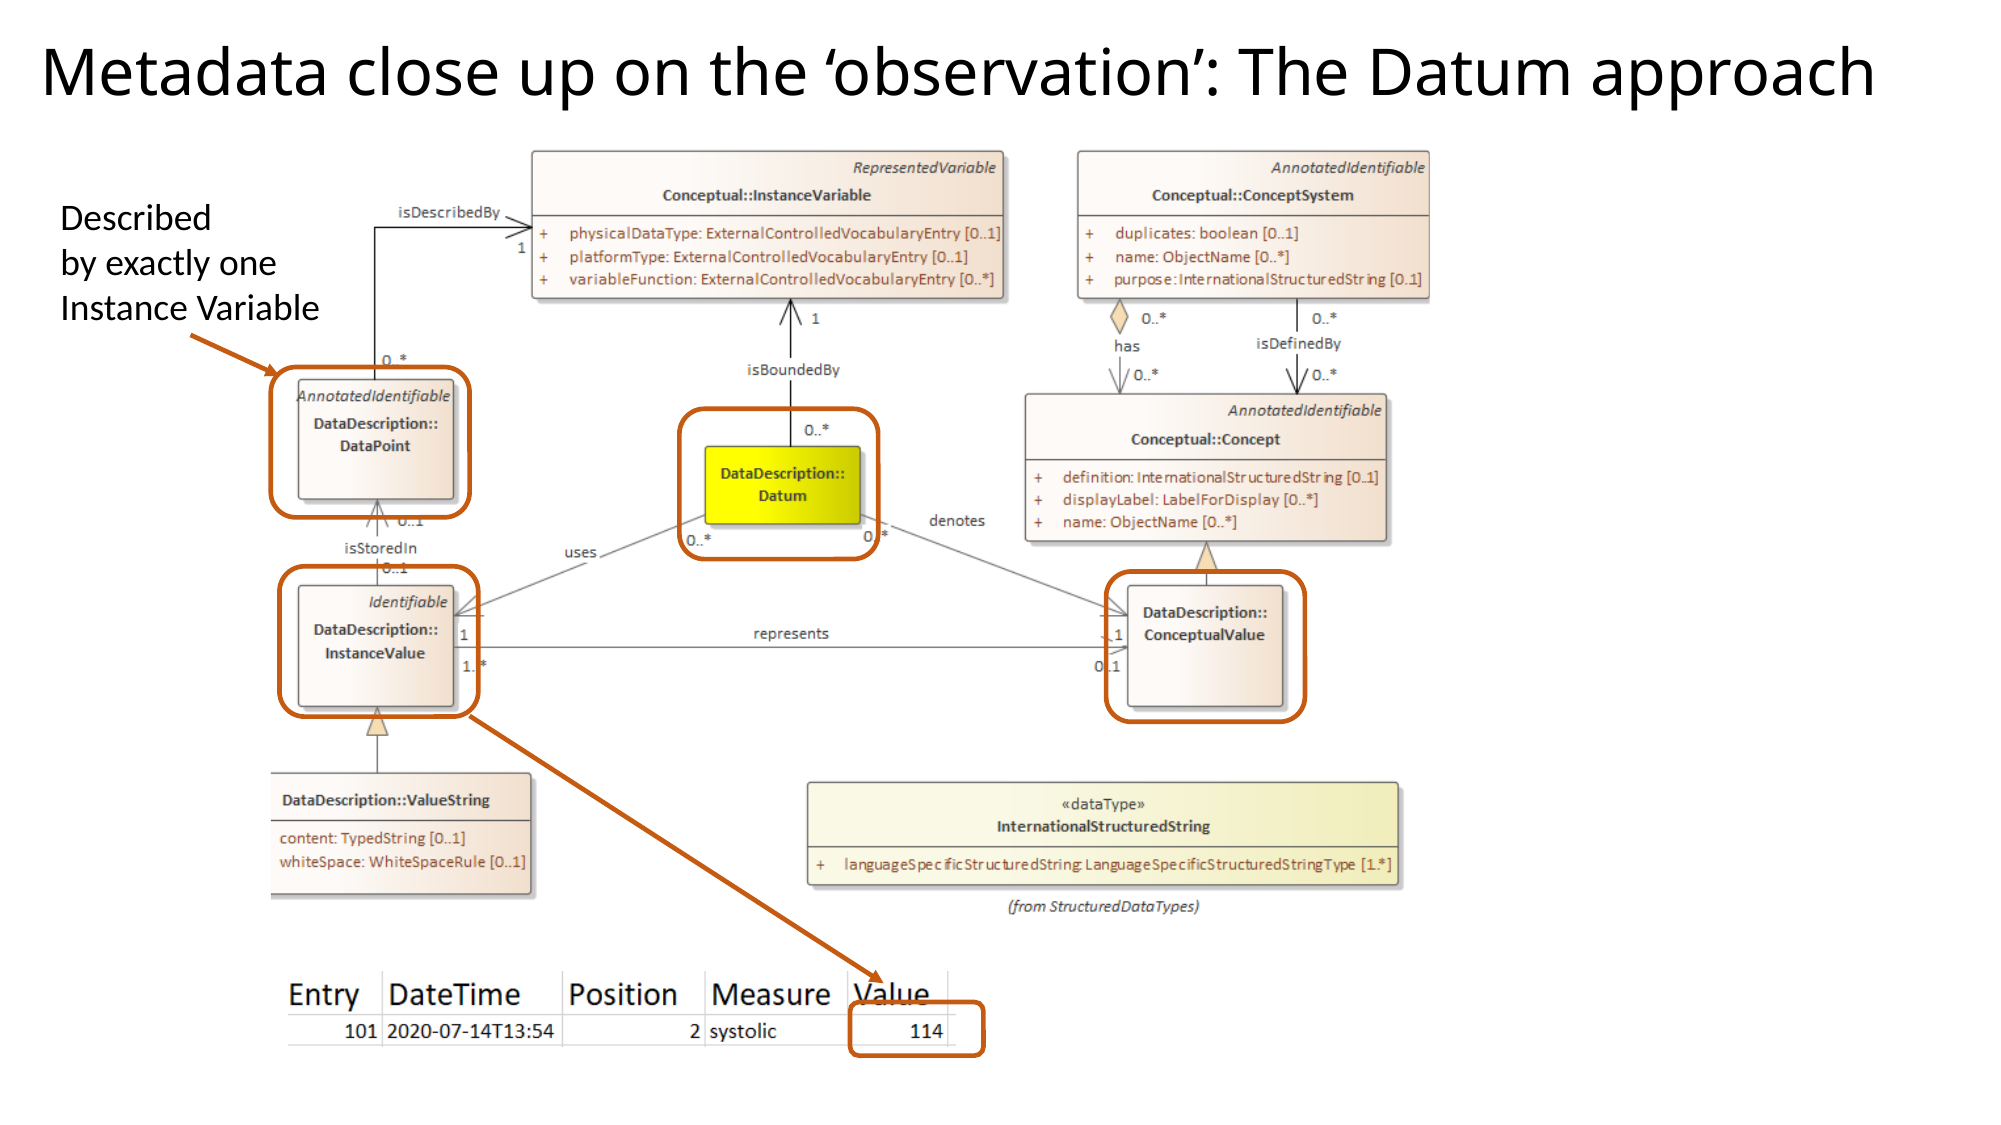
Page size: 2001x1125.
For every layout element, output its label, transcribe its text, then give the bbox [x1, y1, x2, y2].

picture [270, 130, 1430, 939]
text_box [190, 336, 280, 376]
picture [288, 971, 956, 1047]
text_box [469, 715, 884, 984]
text_box [849, 1001, 985, 1057]
text_box Described by exactly one Instance Variable [45, 185, 270, 335]
title Metadata close up on the ‘observation’: The Datum approach [25, 6, 1942, 143]
